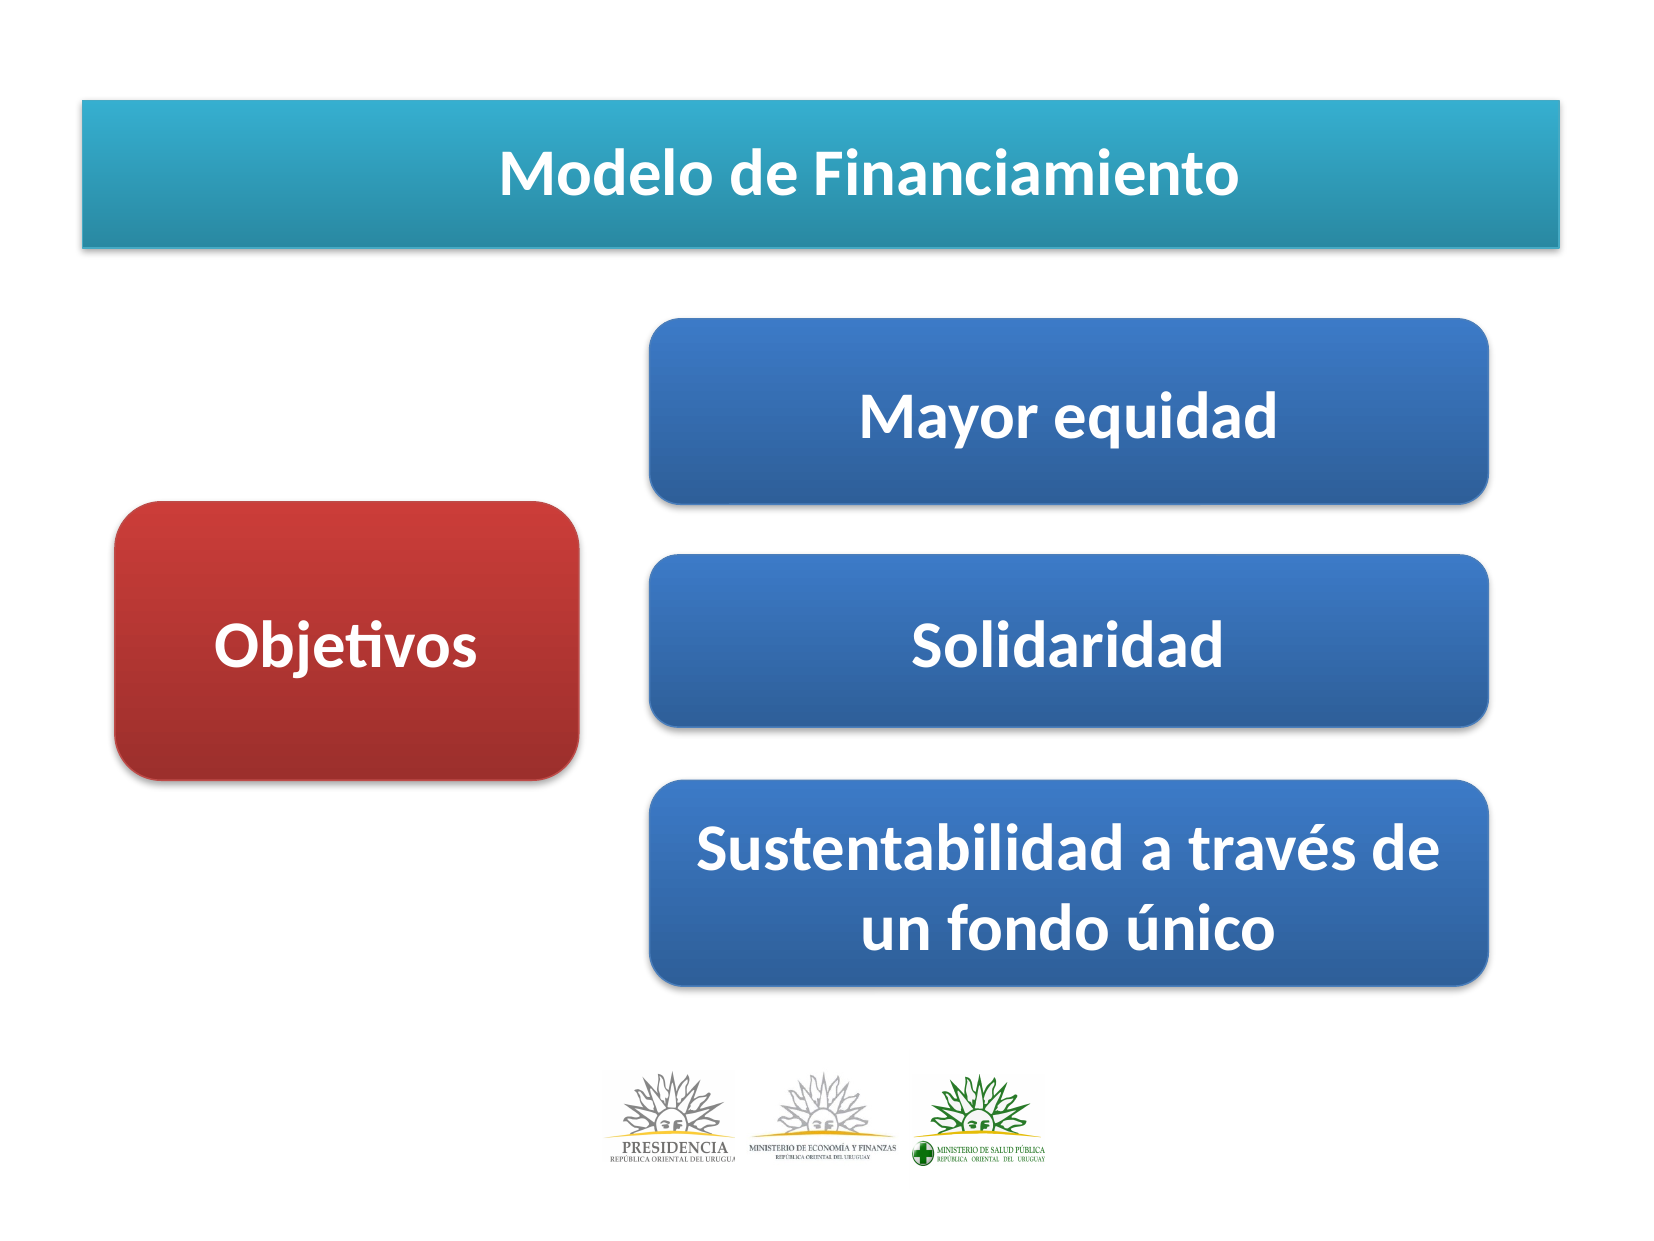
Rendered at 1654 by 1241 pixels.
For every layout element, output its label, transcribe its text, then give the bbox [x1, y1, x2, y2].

title Modelo de Financiamiento [82, 100, 1560, 249]
text_box Solidaridad [648, 554, 1490, 728]
text_box Sustentabilidad a través de un fondo único [648, 779, 1490, 987]
text_box Objetivos [114, 501, 580, 782]
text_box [602, 1045, 1045, 1190]
text_box Mayor equidad [648, 318, 1490, 506]
